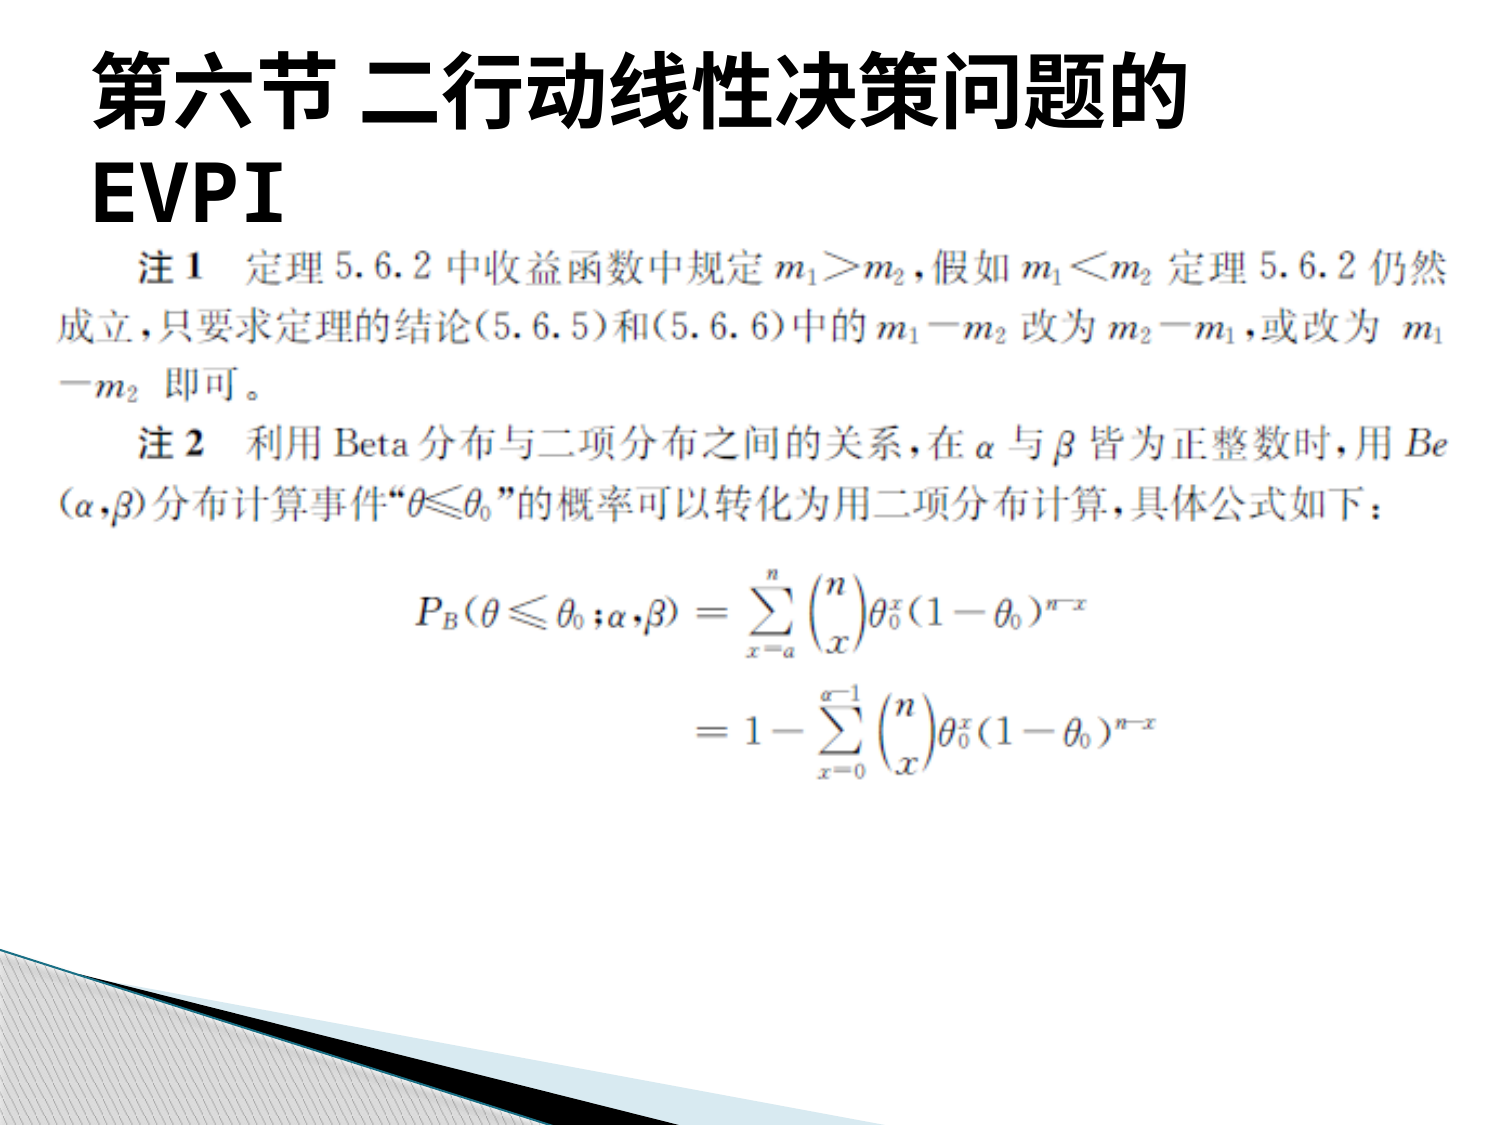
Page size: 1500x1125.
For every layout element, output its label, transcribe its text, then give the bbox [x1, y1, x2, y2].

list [46, 234, 1475, 798]
title 第六节 二行动线性决策问题的EVPI [75, 45, 1425, 233]
